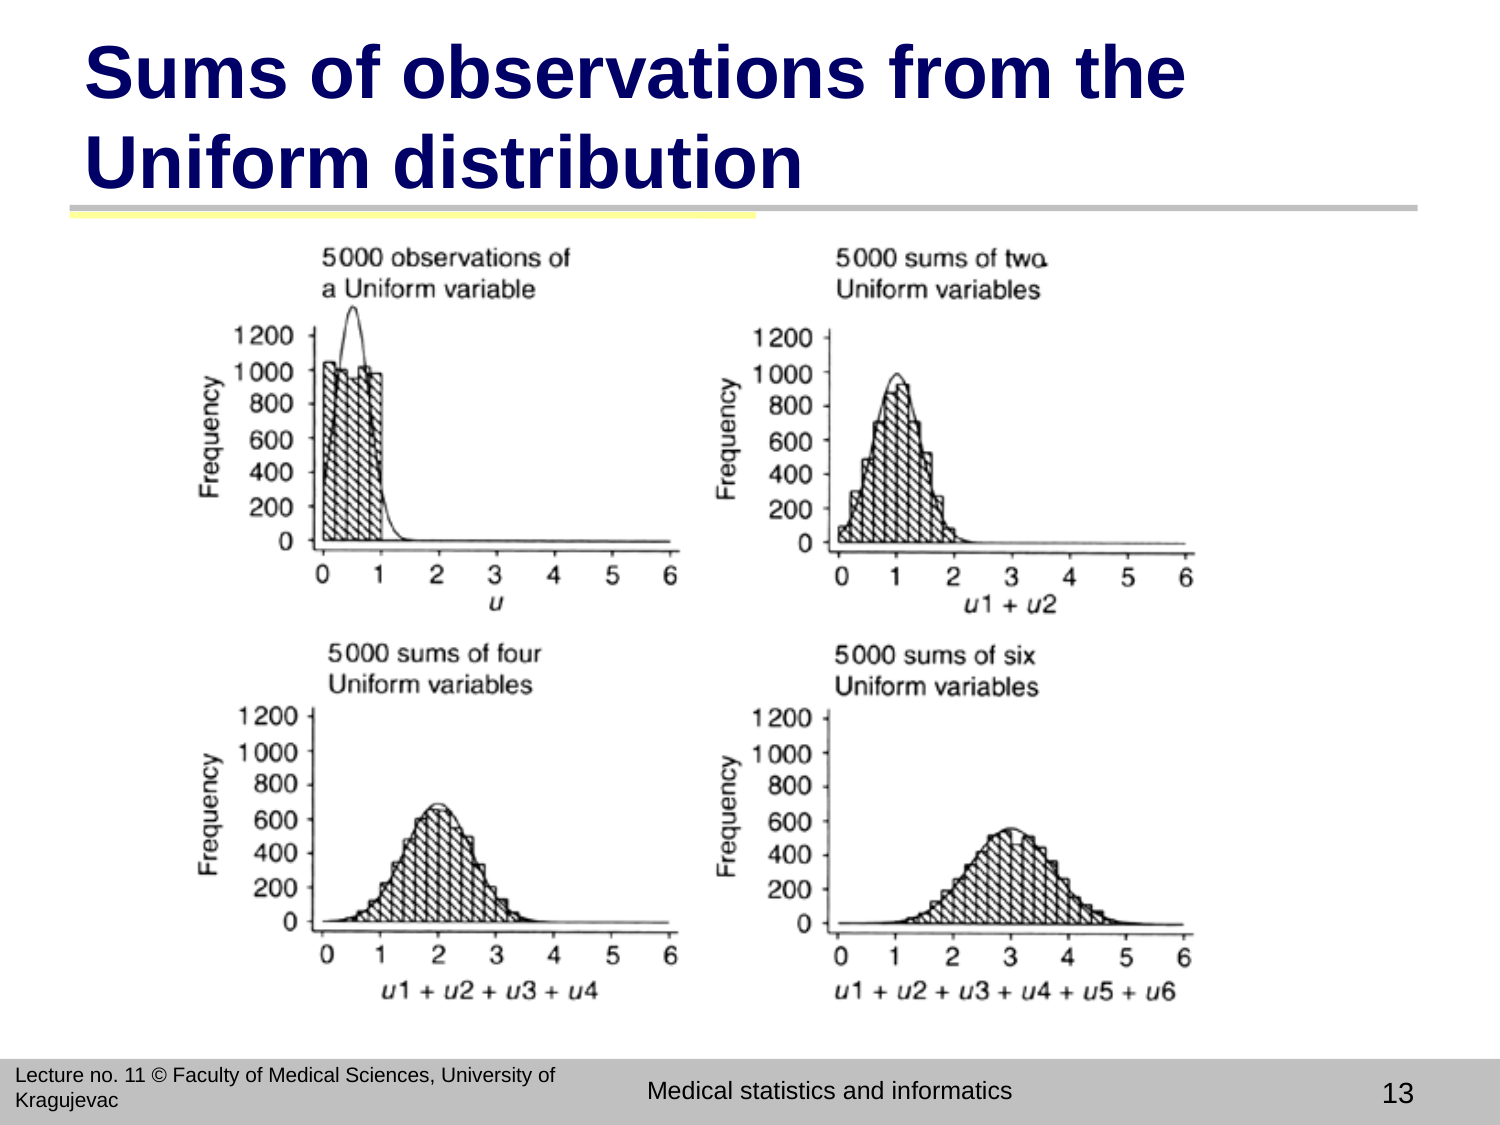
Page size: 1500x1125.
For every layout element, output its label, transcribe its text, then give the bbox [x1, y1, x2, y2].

slide_number Lecture no. 11 © Faculty of Medical Sciences, University of Kragujevac [0, 1053, 612, 1108]
footer Medical statistics and informatics [512, 1066, 1149, 1125]
title Sums of observations from the Uniform distribution [69, 19, 1426, 208]
picture [193, 243, 1201, 1005]
slide_number 13 [1163, 1066, 1430, 1125]
